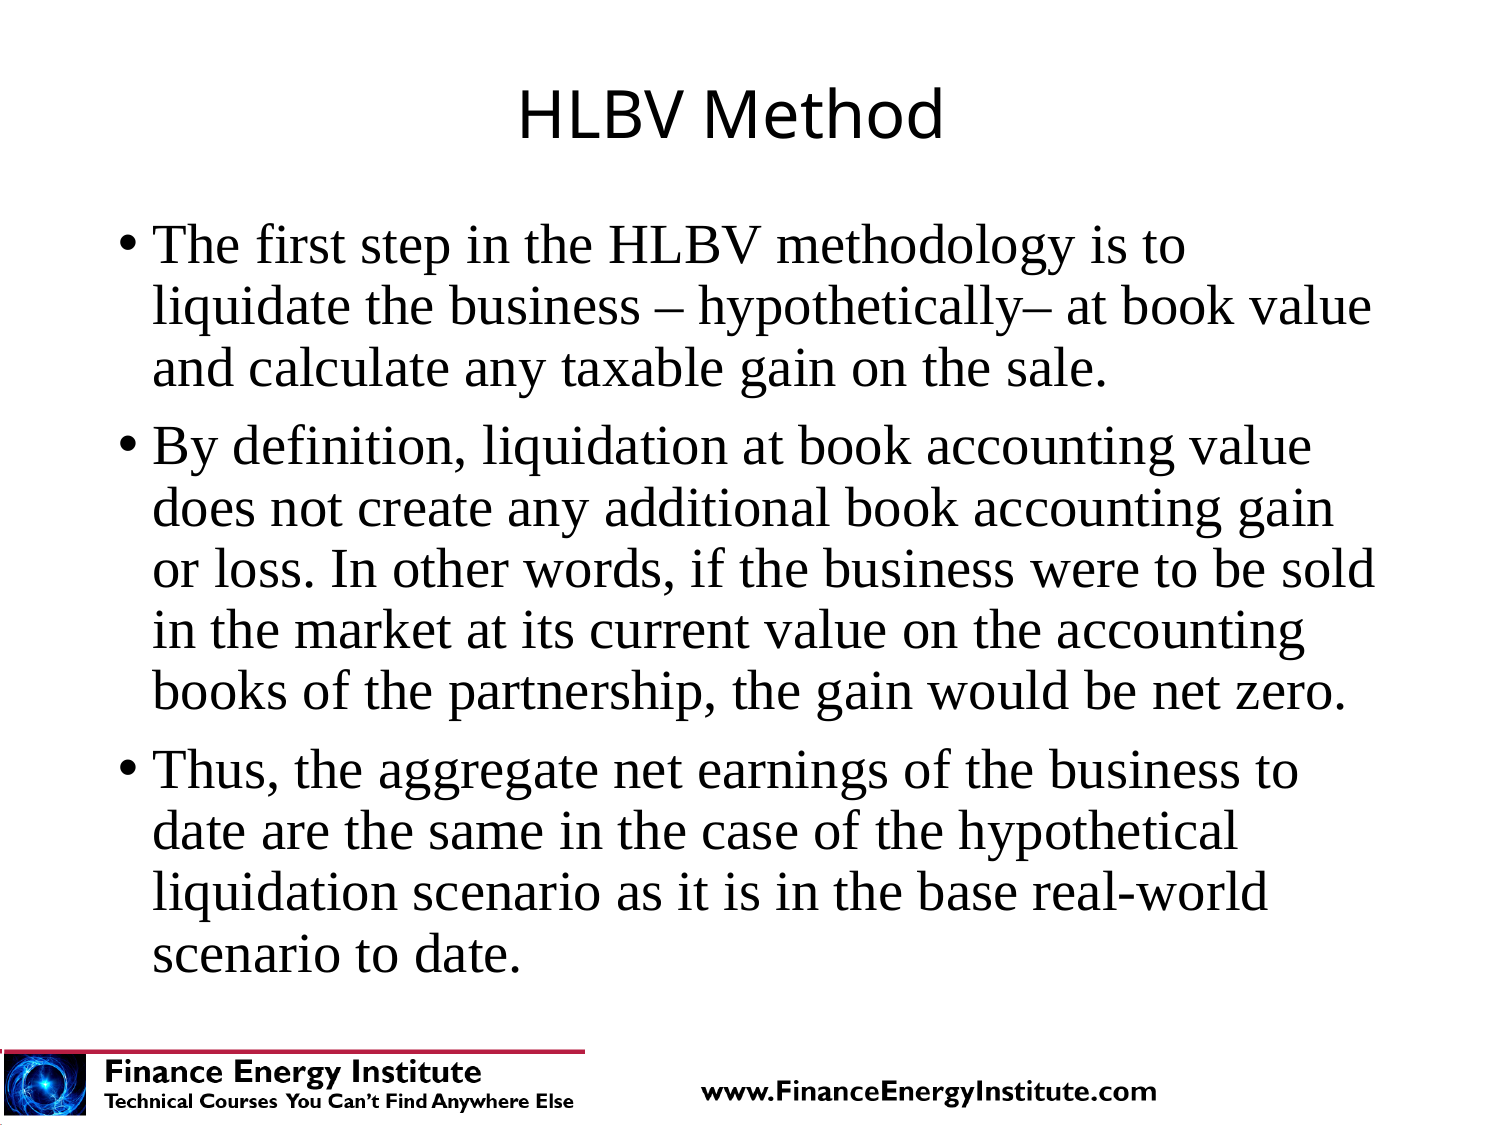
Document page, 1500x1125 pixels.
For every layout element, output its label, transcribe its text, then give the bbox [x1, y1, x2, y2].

picture [0, 1042, 585, 1125]
title HLBV Method [103, 59, 1361, 174]
list The first step in the HLBV methodology is to liquidate the business – hypothetically– at book value and calculate any taxable gain on the sale. By definition, liquidation at book accounting value does not create any additional book accounting gain or loss. In other words, if the business were to be sold in the market at its current value on the accounting books of the partnership, the gain would be net zero. Thus, the aggregate net earnings of the business to date are the same in the case of the hypothetical liquidation scenario as it is in the base real-world scenario to date. [103, 207, 1400, 1014]
picture [696, 1074, 1166, 1112]
